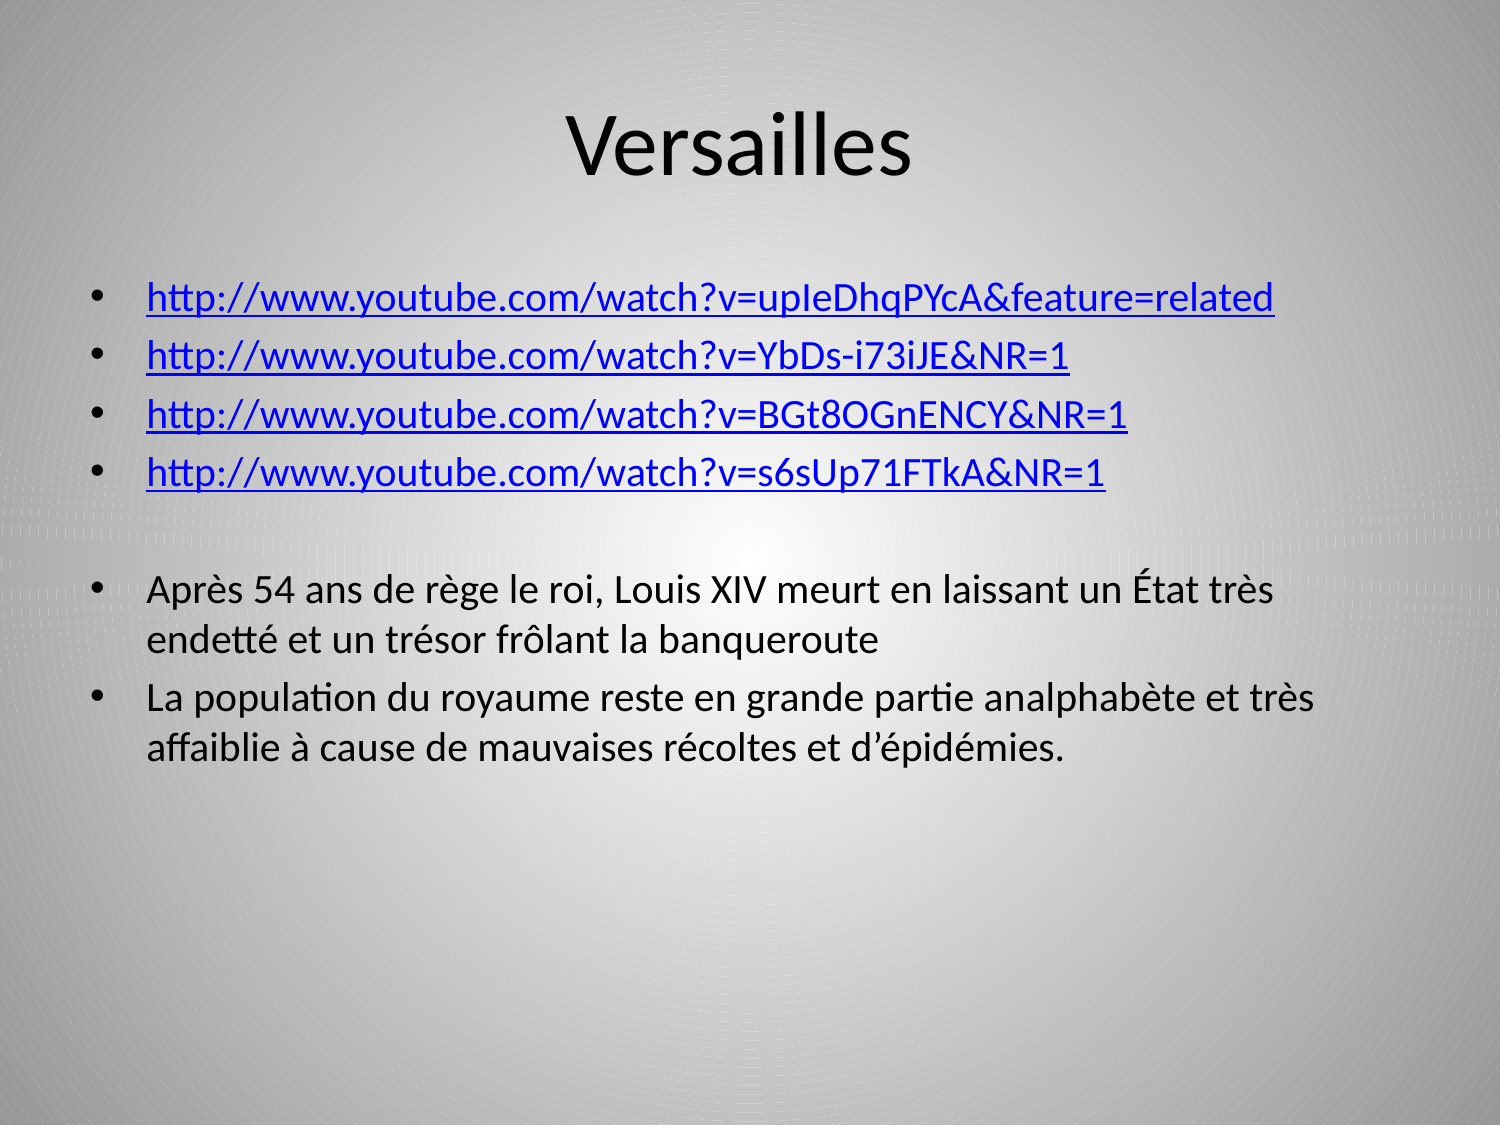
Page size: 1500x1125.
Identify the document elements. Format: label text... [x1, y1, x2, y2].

title Versailles [75, 45, 1425, 233]
list http://www.youtube.com/watch?v=upIeDhqPYcA&feature=related http://www.youtube.com/watch?v=YbDs-i73iJE&NR=1 http://www.youtube.com/watch?v=BGt8OGnENCY&NR=1 http://www.youtube.com/watch?v=s6sUp71FTkA&NR=1 Après 54 ans de rège le roi, Louis XIV meurt en laissant un État très endetté et un trésor frôlant la banqueroute La population du royaume reste en grande partie analphabète et très affaiblie à cause de mauvaises récoltes et d’épidémies. [75, 262, 1425, 1005]
